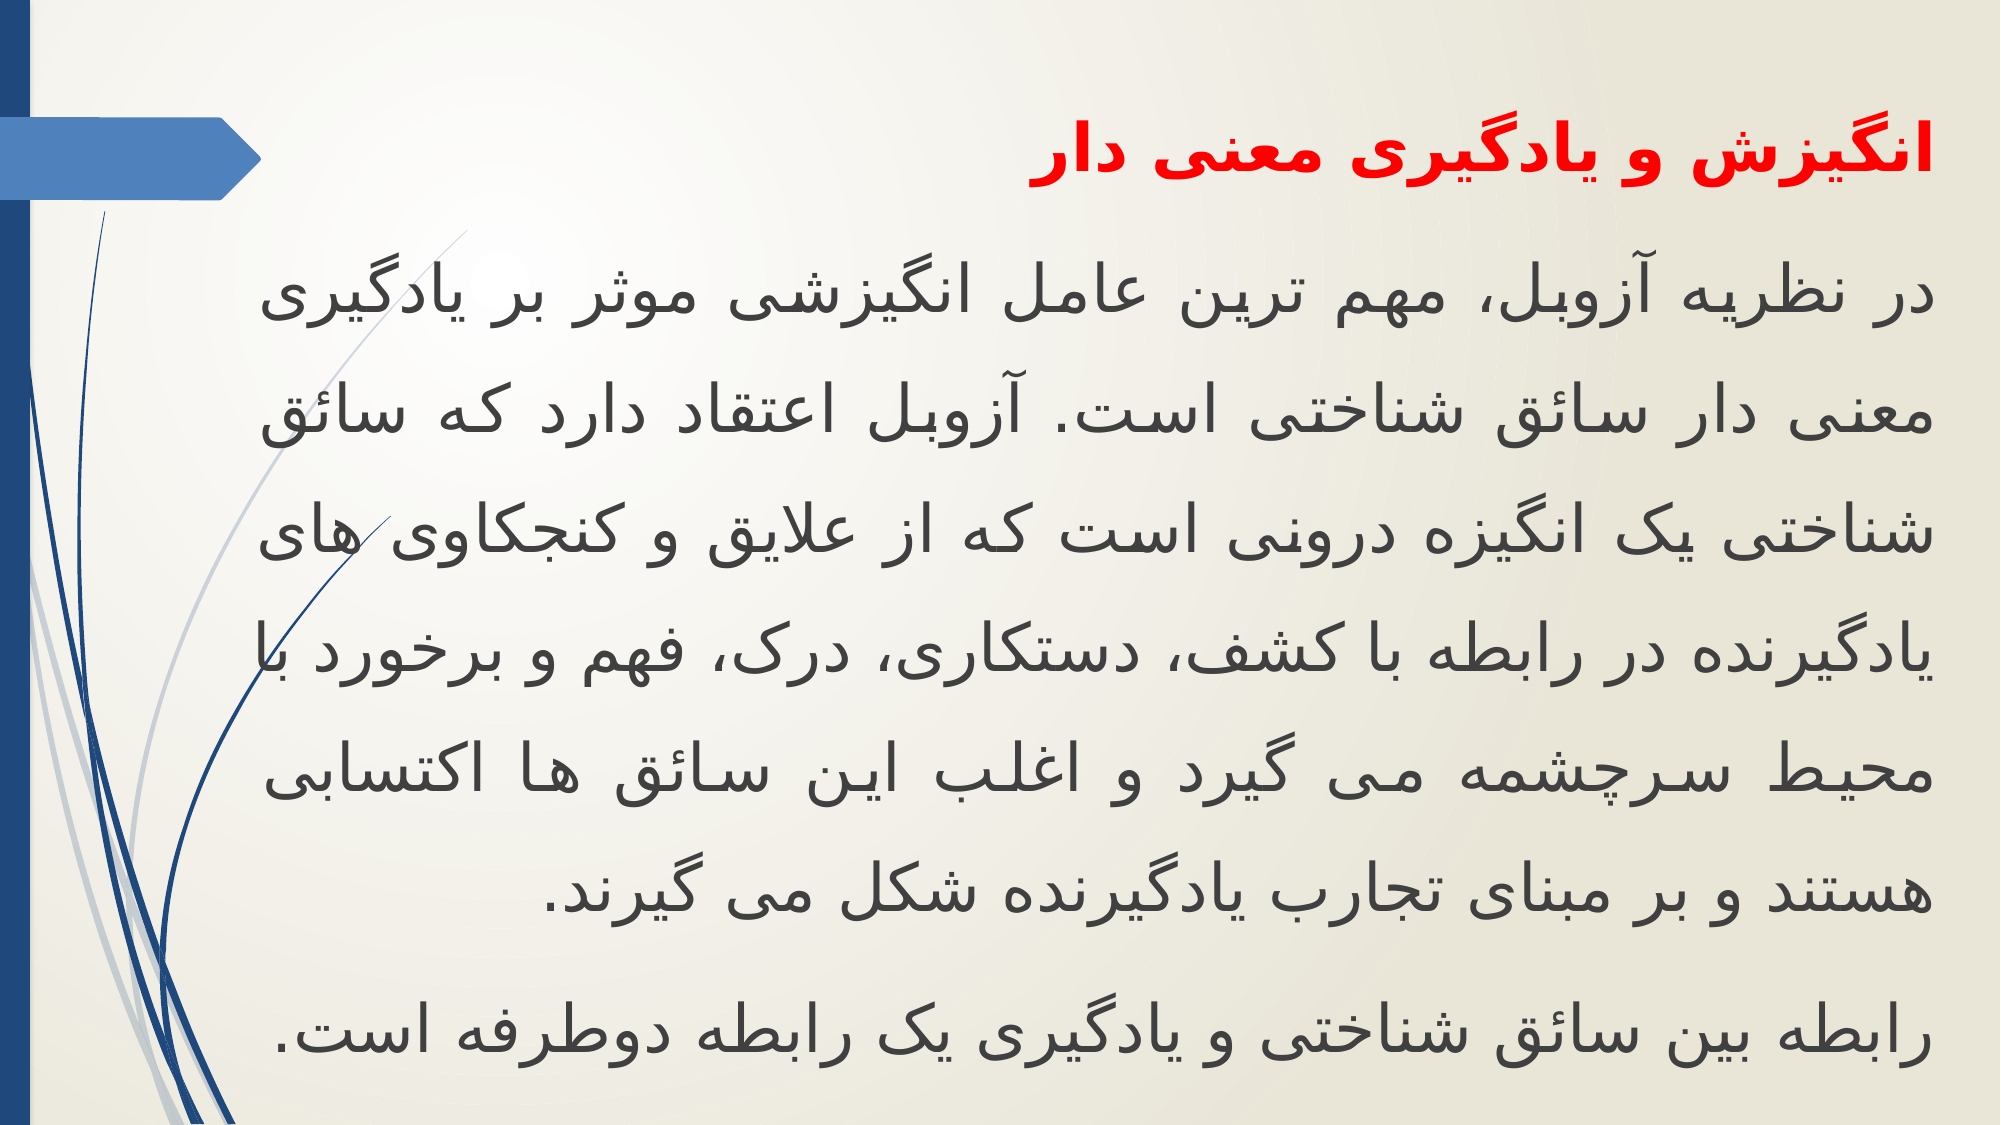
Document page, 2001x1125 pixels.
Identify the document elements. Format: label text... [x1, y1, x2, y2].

list انگیزش و یادگیری معنی دار در نظریه آزوبل، مهم ترین عامل انگیزشی موثر بر یادگیری معنی دار سائق شناختی است. آزوبل اعتقاد دارد که سائق شناختی یک انگیزه درونی است که از علایق و کنجکاوی های یادگیرنده در رابطه با کشف، دستکاری، درک، فهم و برخورد با محیط سرچشمه می گیرد و اغلب این سائق ها اکتسابی هستند و بر مبنای تجارب یادگیرنده شکل می گیرند. رابطه بین سائق شناختی و یادگیری یک رابطه دوطرفه است. [238, 57, 1953, 1074]
